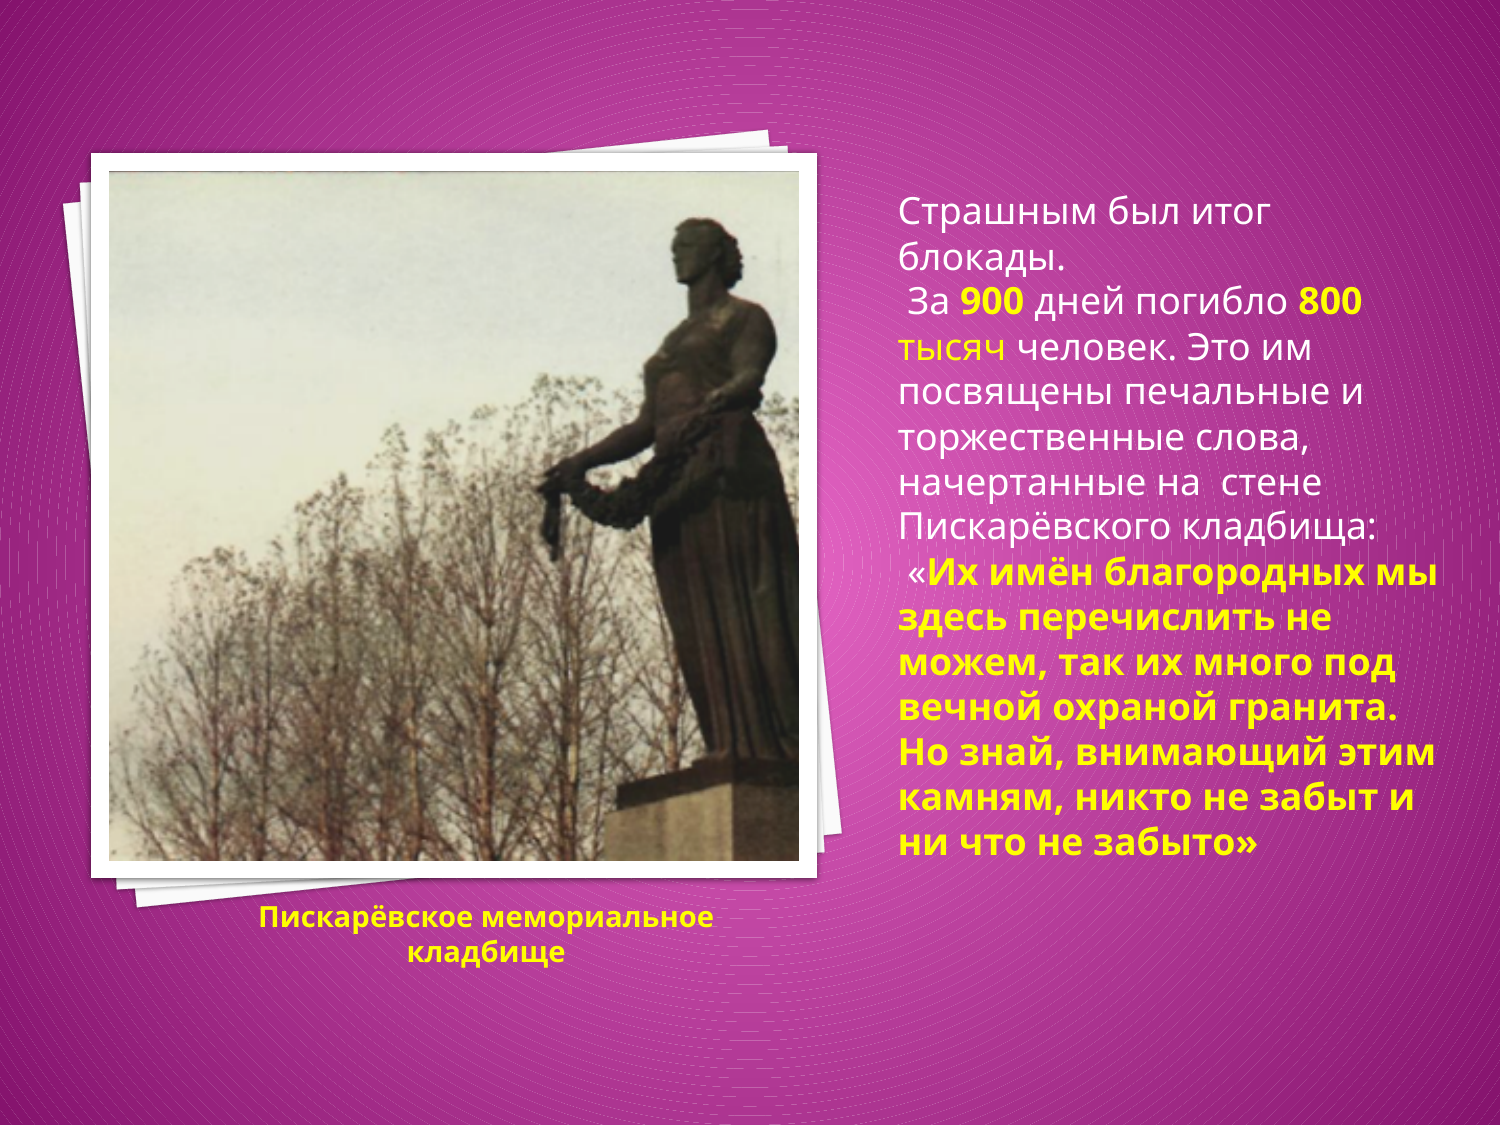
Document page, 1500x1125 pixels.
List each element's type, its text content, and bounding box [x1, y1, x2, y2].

picture [108, 170, 800, 862]
list Страшным был итог блокады. За 900 дней погибло 800 тысяч человек. Это им посвящены печальные и торжественные слова, начертанные на стене Пискарёвского кладбища: «Их имён благородных мы здесь перечислить не можем, так их много под вечной охраной гранита. Но знай, внимающий этим камням, никто не забыт и ни что не забыто» [884, 187, 1447, 854]
text_box Пискарёвское мемориальное кладбище [199, 890, 774, 976]
